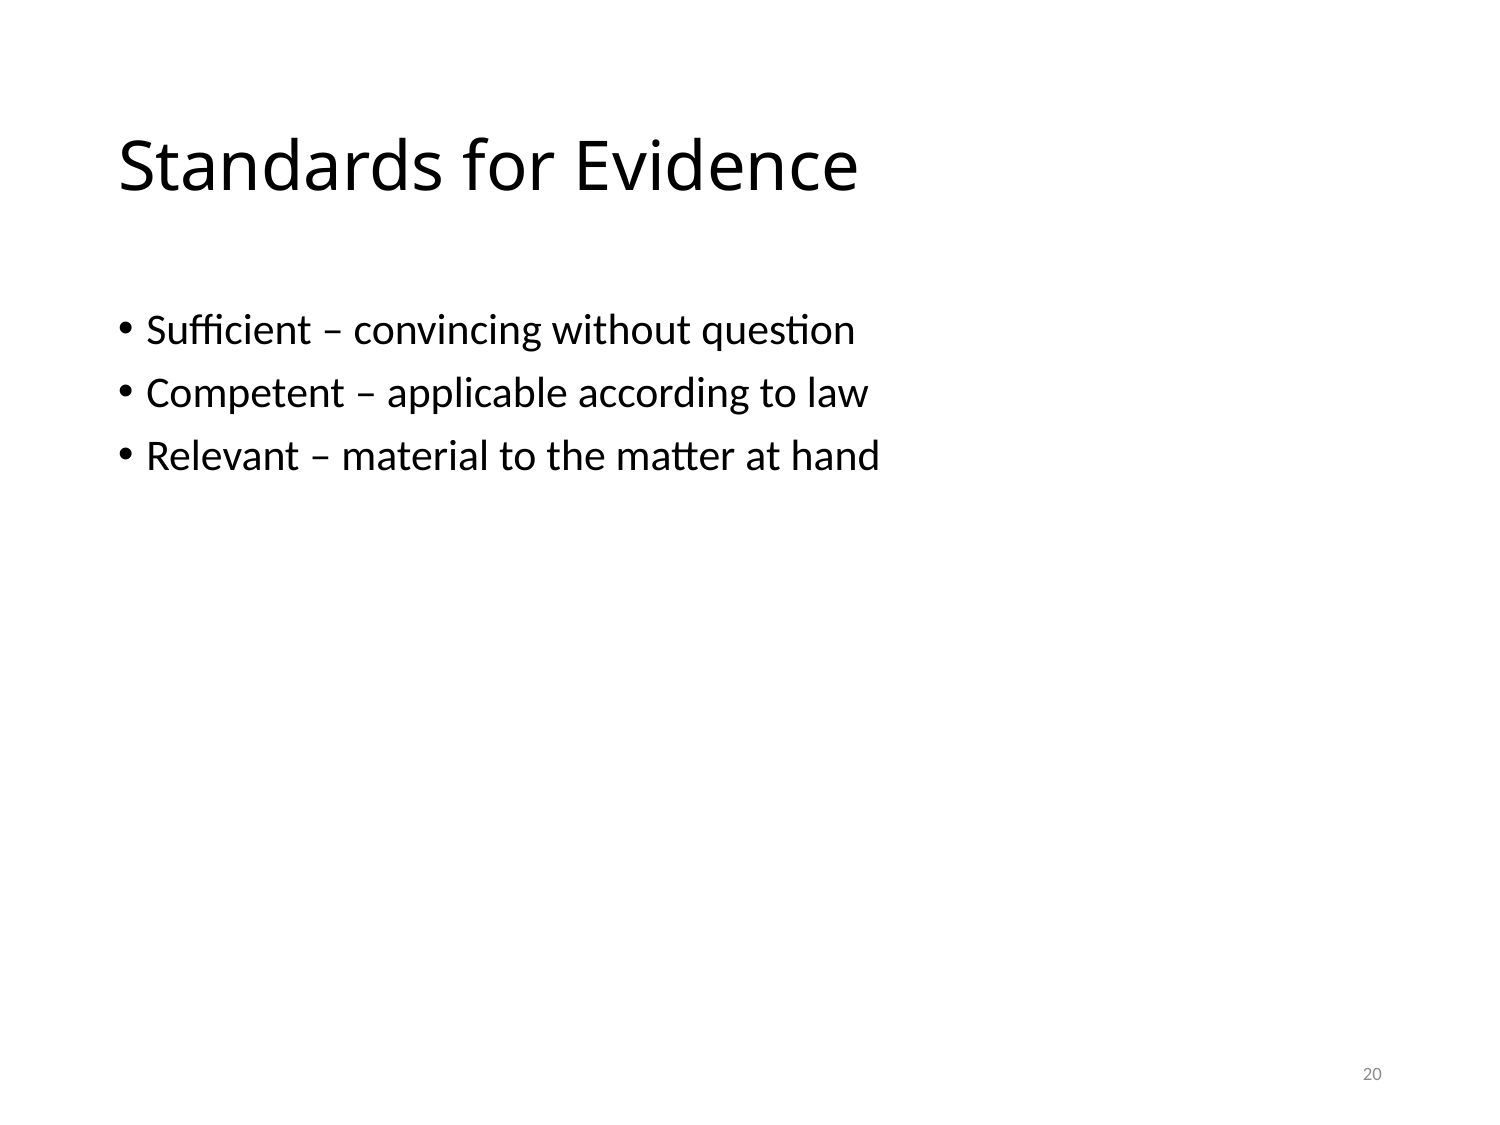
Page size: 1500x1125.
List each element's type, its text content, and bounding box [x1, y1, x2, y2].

title Standards for Evidence [103, 59, 1397, 278]
list Sufficient – convincing without question Competent – applicable according to law Relevant – material to the matter at hand [103, 299, 1397, 1014]
slide_number 20 [1059, 1042, 1397, 1103]
